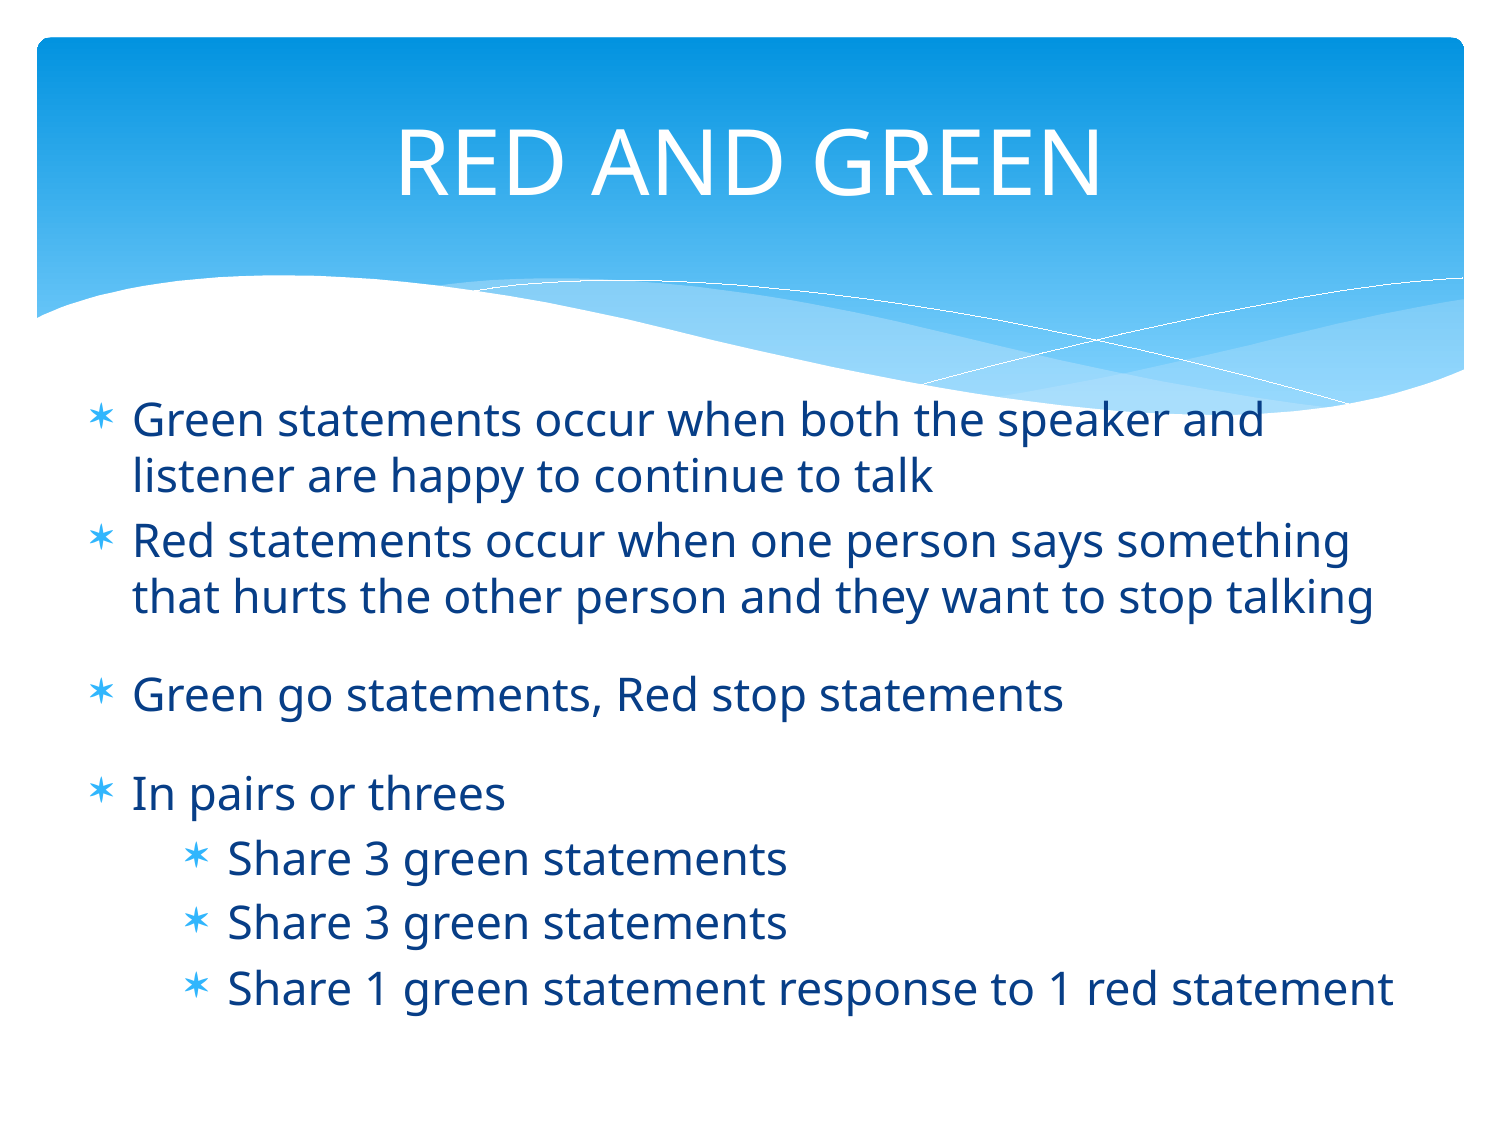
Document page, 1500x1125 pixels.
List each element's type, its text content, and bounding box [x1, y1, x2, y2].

title RED AND GREEN [75, 55, 1425, 261]
list Green statements occur when both the speaker and listener are happy to continue to talk Red statements occur when one person says something that hurts the other person and they want to stop talking Green go statements, Red stop statements In pairs or threes Share 3 green statements Share 3 green statements Share 1 green statement response to 1 red statement [75, 382, 1425, 1070]
